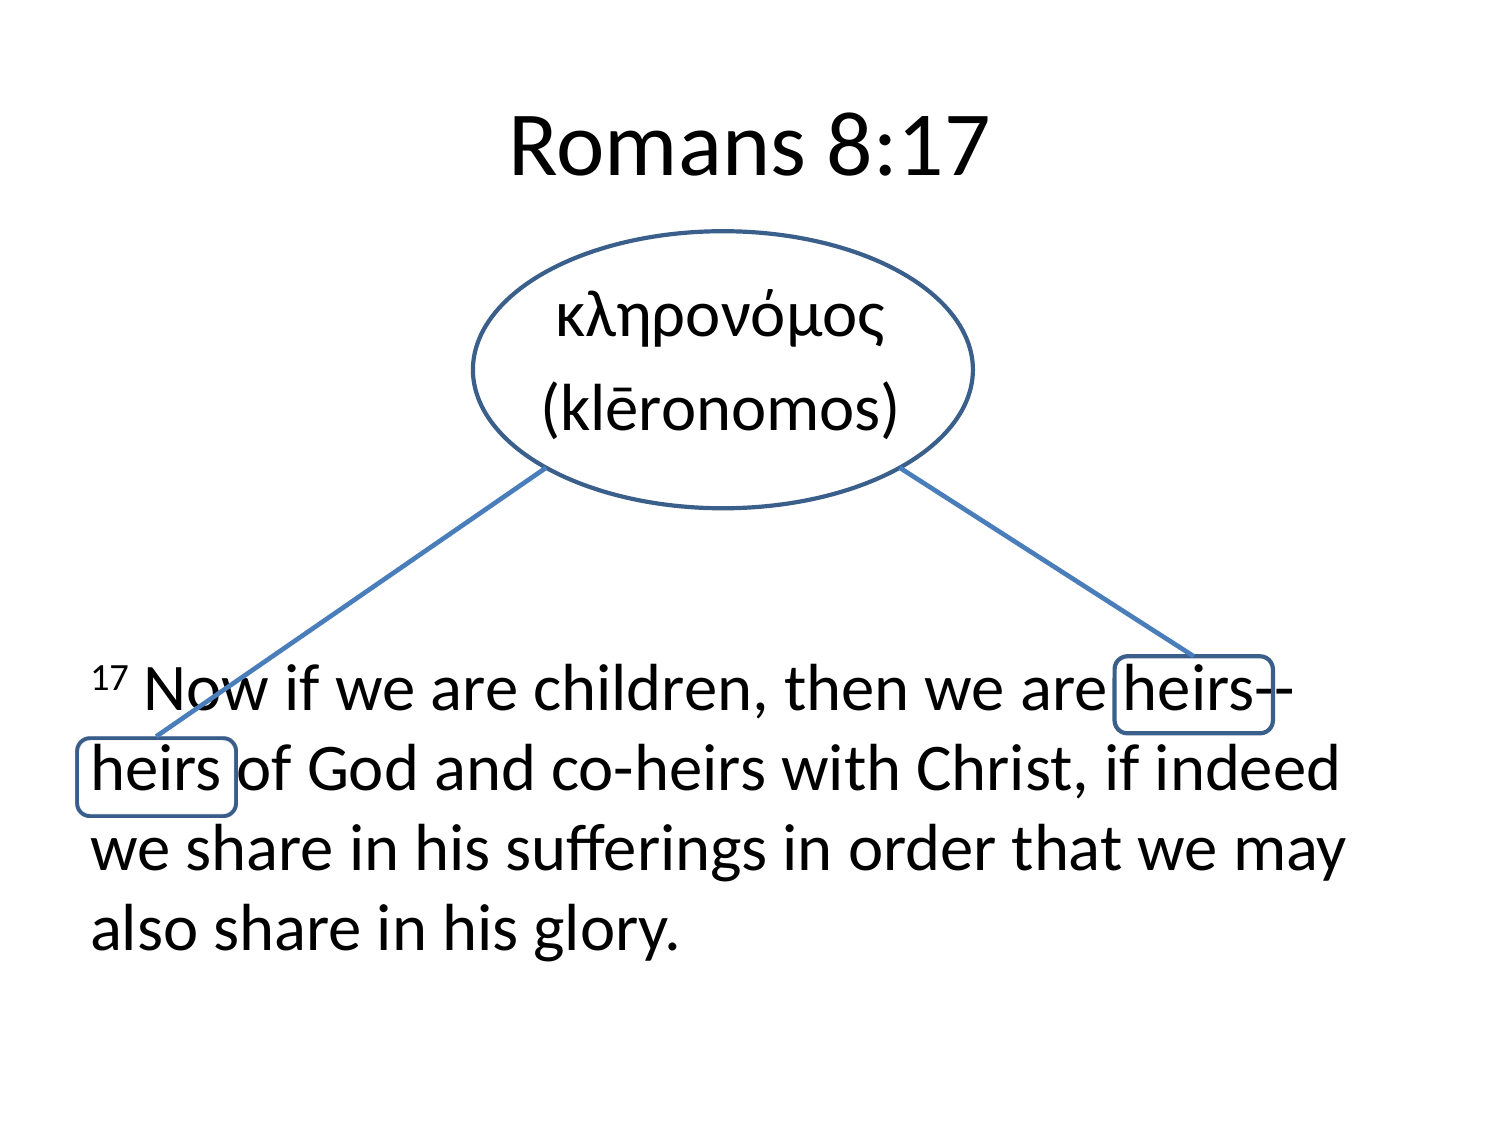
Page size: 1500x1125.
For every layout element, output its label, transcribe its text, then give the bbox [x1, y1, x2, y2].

text_box [470, 229, 976, 511]
picture [74, 736, 238, 818]
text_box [155, 467, 547, 737]
text_box [1112, 654, 1276, 736]
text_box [899, 467, 1194, 657]
title Romans 8:17 [75, 45, 1425, 233]
list κληρονόμος (klēronomos) 17 Now if we are children, then we are heirs--heirs of God and co-heirs with Christ, if indeed we share in his sufferings in order that we may also share in his glory. [75, 262, 1425, 1005]
